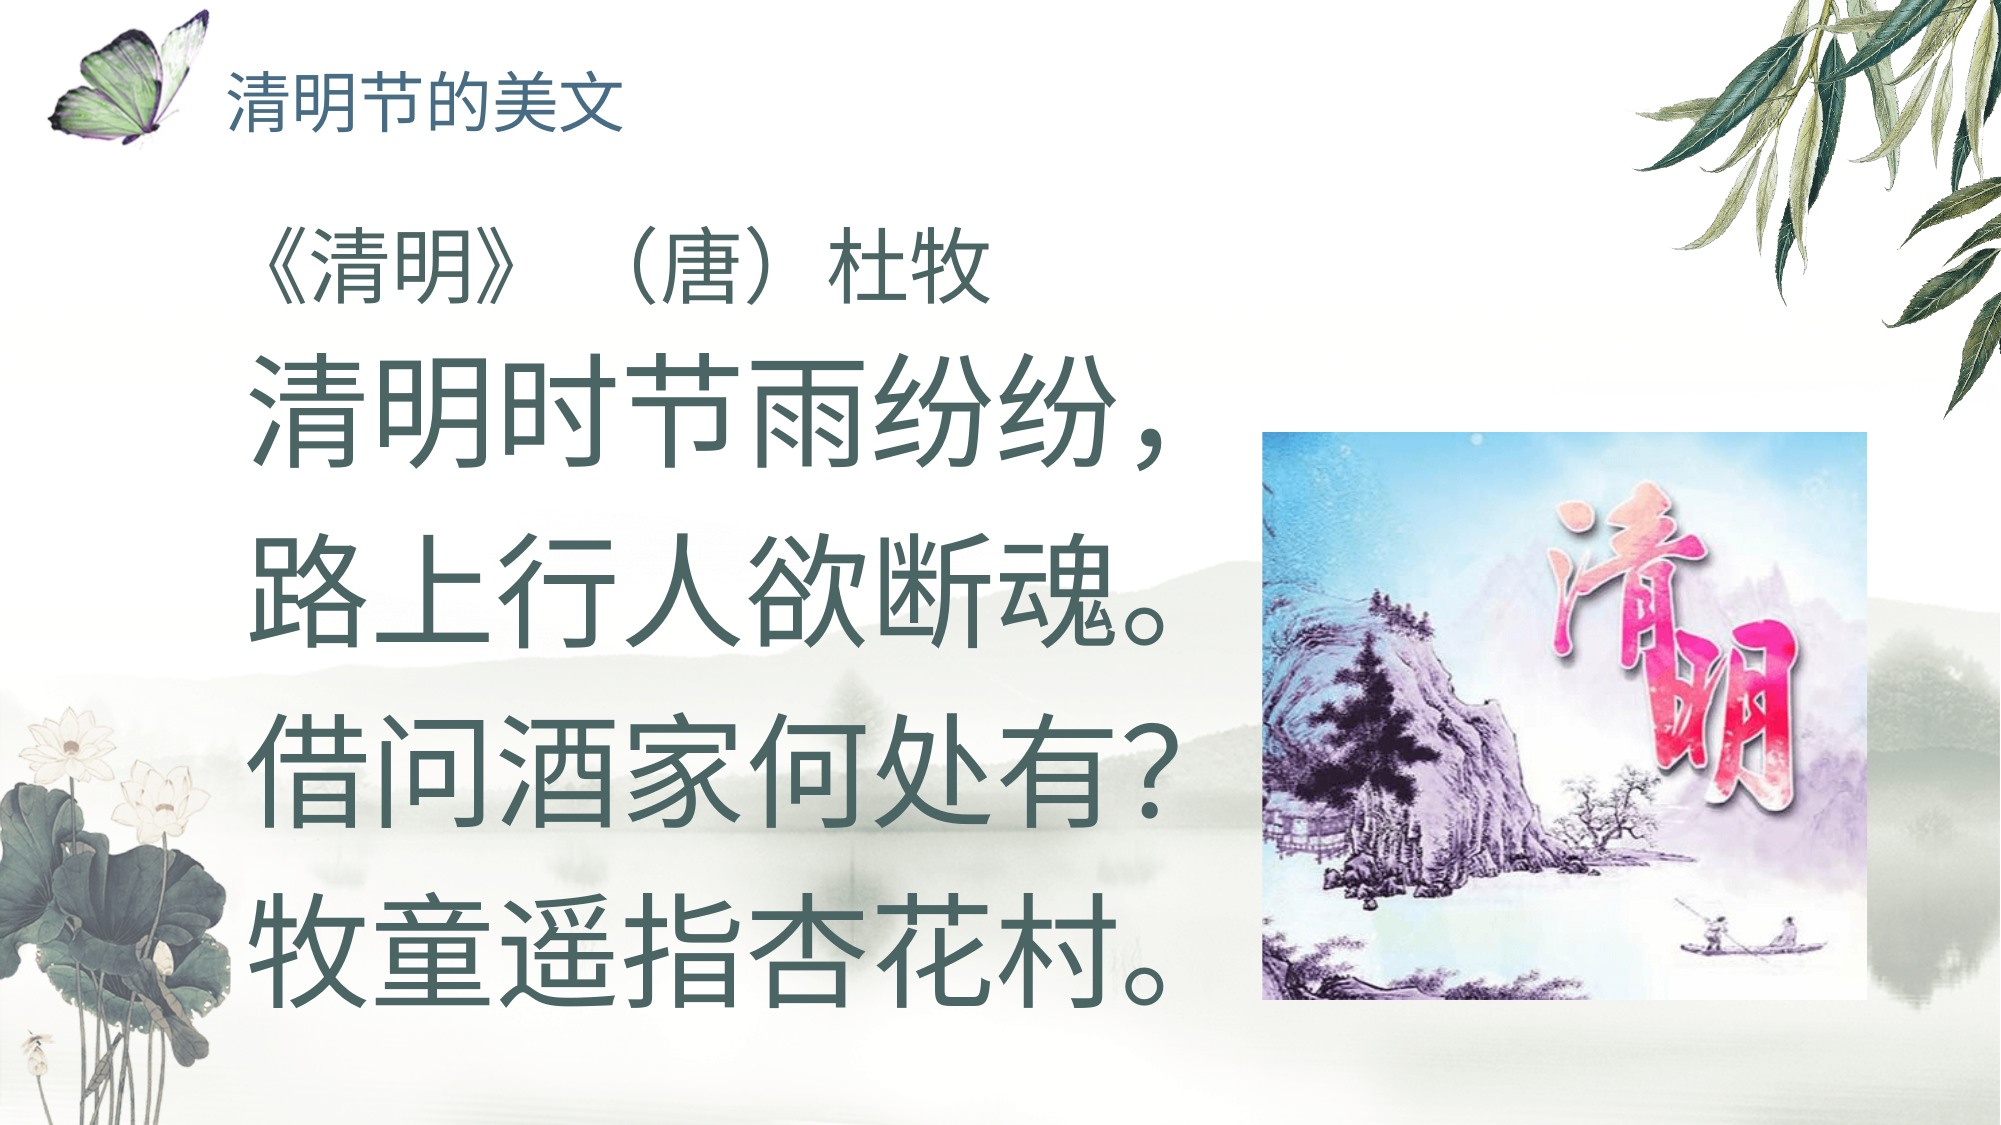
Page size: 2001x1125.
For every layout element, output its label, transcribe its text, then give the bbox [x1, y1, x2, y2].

picture [0, 306, 231, 1125]
picture [46, 7, 211, 150]
picture [1262, 0, 2001, 1000]
text_box 清明时节雨纷纷， 路上行人欲断魂。 借问酒家何处有？ 牧童遥指杏花村。 [231, 379, 1983, 1025]
text_box 清明节的美文 [211, 53, 641, 149]
text_box 《清明》 （唐）杜牧 [210, 206, 1305, 322]
